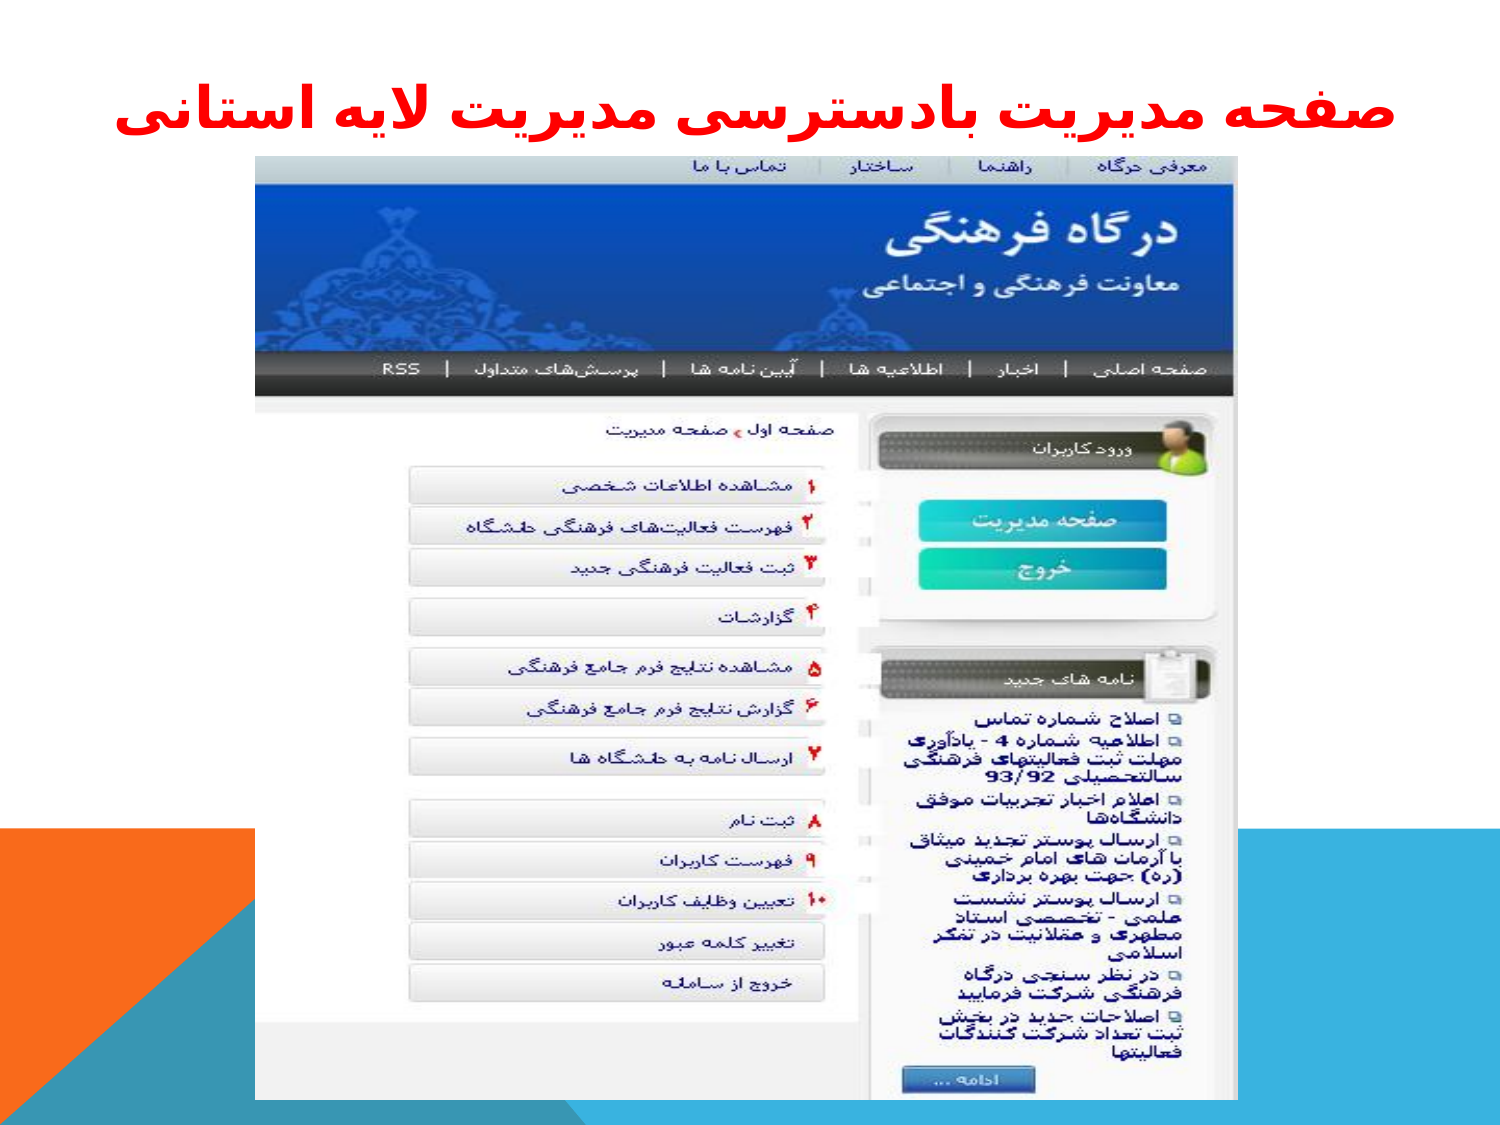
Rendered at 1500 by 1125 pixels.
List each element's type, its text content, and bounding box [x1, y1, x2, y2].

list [254, 156, 1238, 1101]
title صفحه مدیریت بادسترسی مدیریت لایه استانی [87, 60, 1425, 150]
